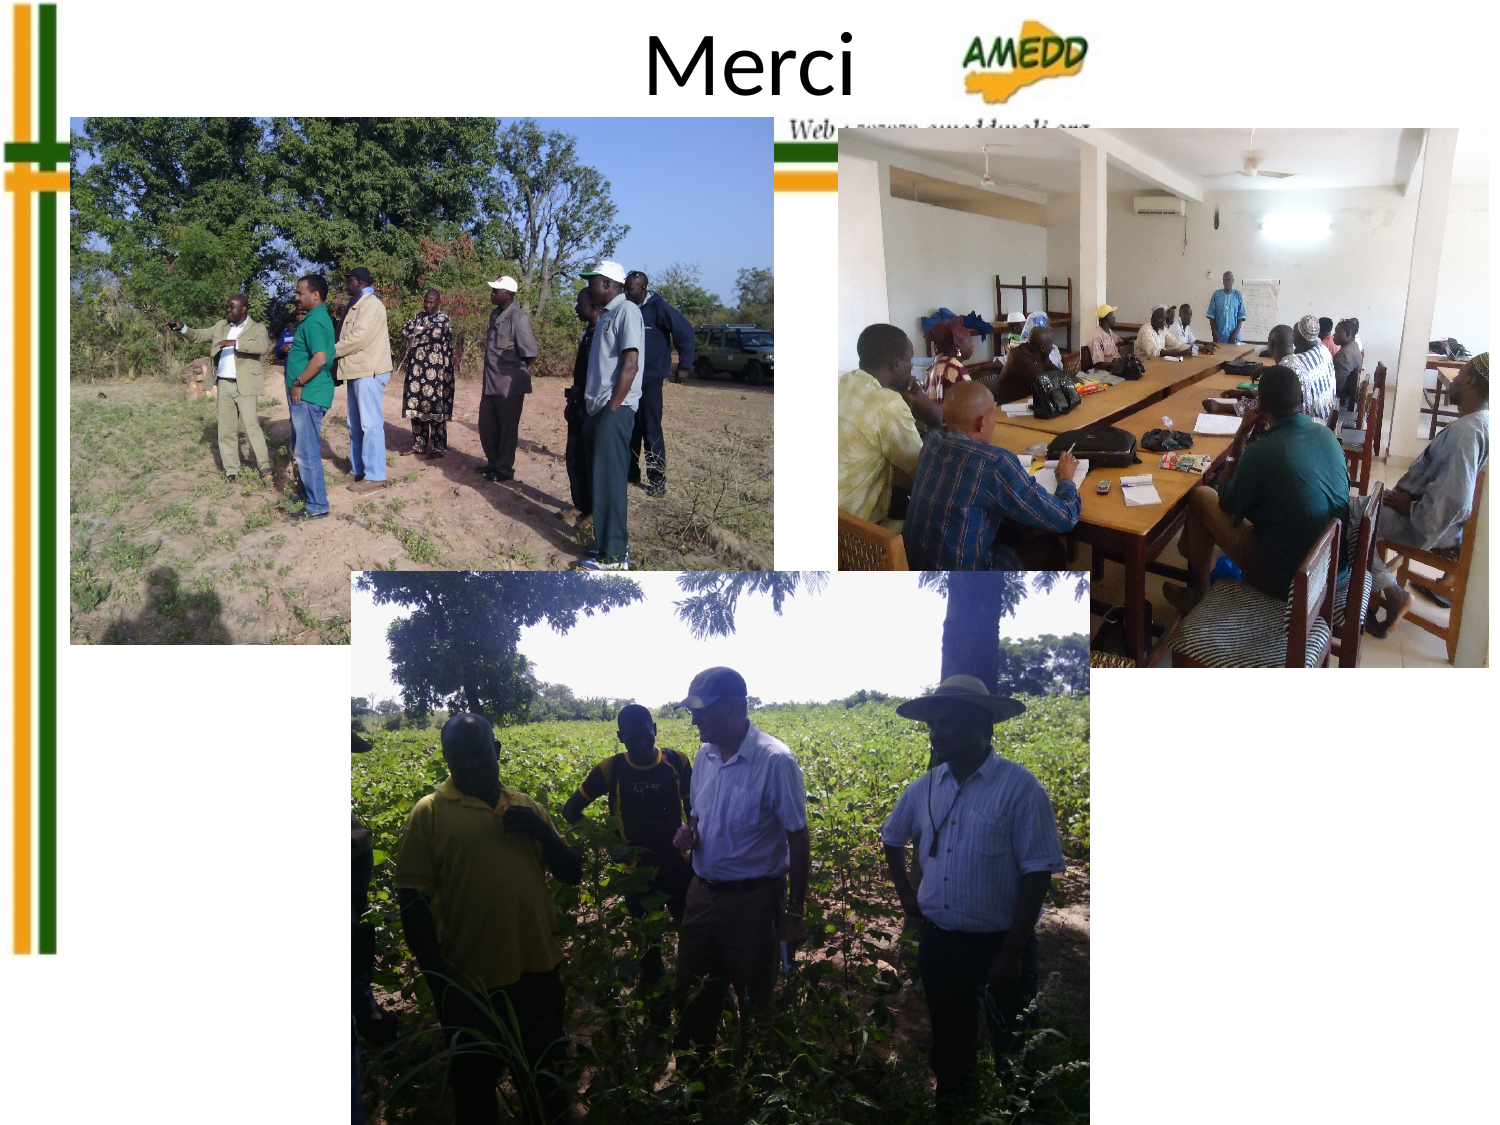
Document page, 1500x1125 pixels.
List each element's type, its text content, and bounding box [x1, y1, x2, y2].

picture [0, 0, 1500, 1125]
title Merci [75, 0, 1425, 153]
